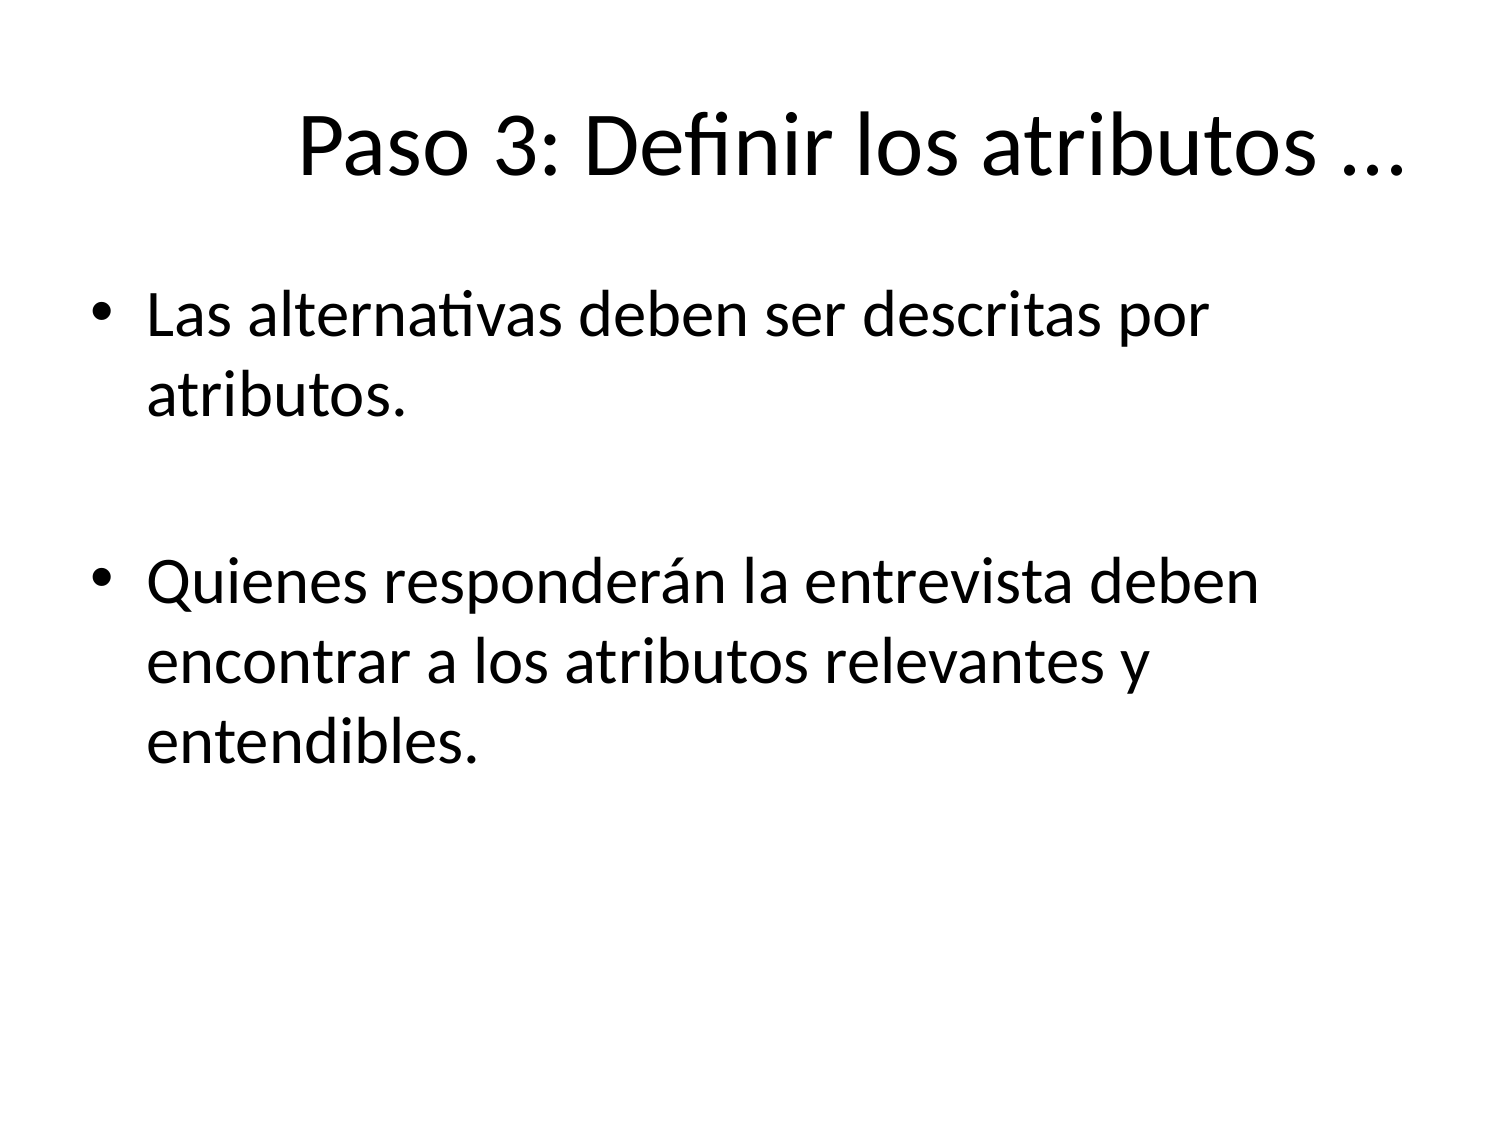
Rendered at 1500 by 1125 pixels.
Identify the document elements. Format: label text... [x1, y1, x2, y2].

list Las alternativas deben ser descritas por atributos. Quienes responderán la entrevista deben encontrar a los atributos relevantes y entendibles. [75, 262, 1425, 1005]
title Paso 3: Definir los atributos ... [75, 45, 1425, 233]
